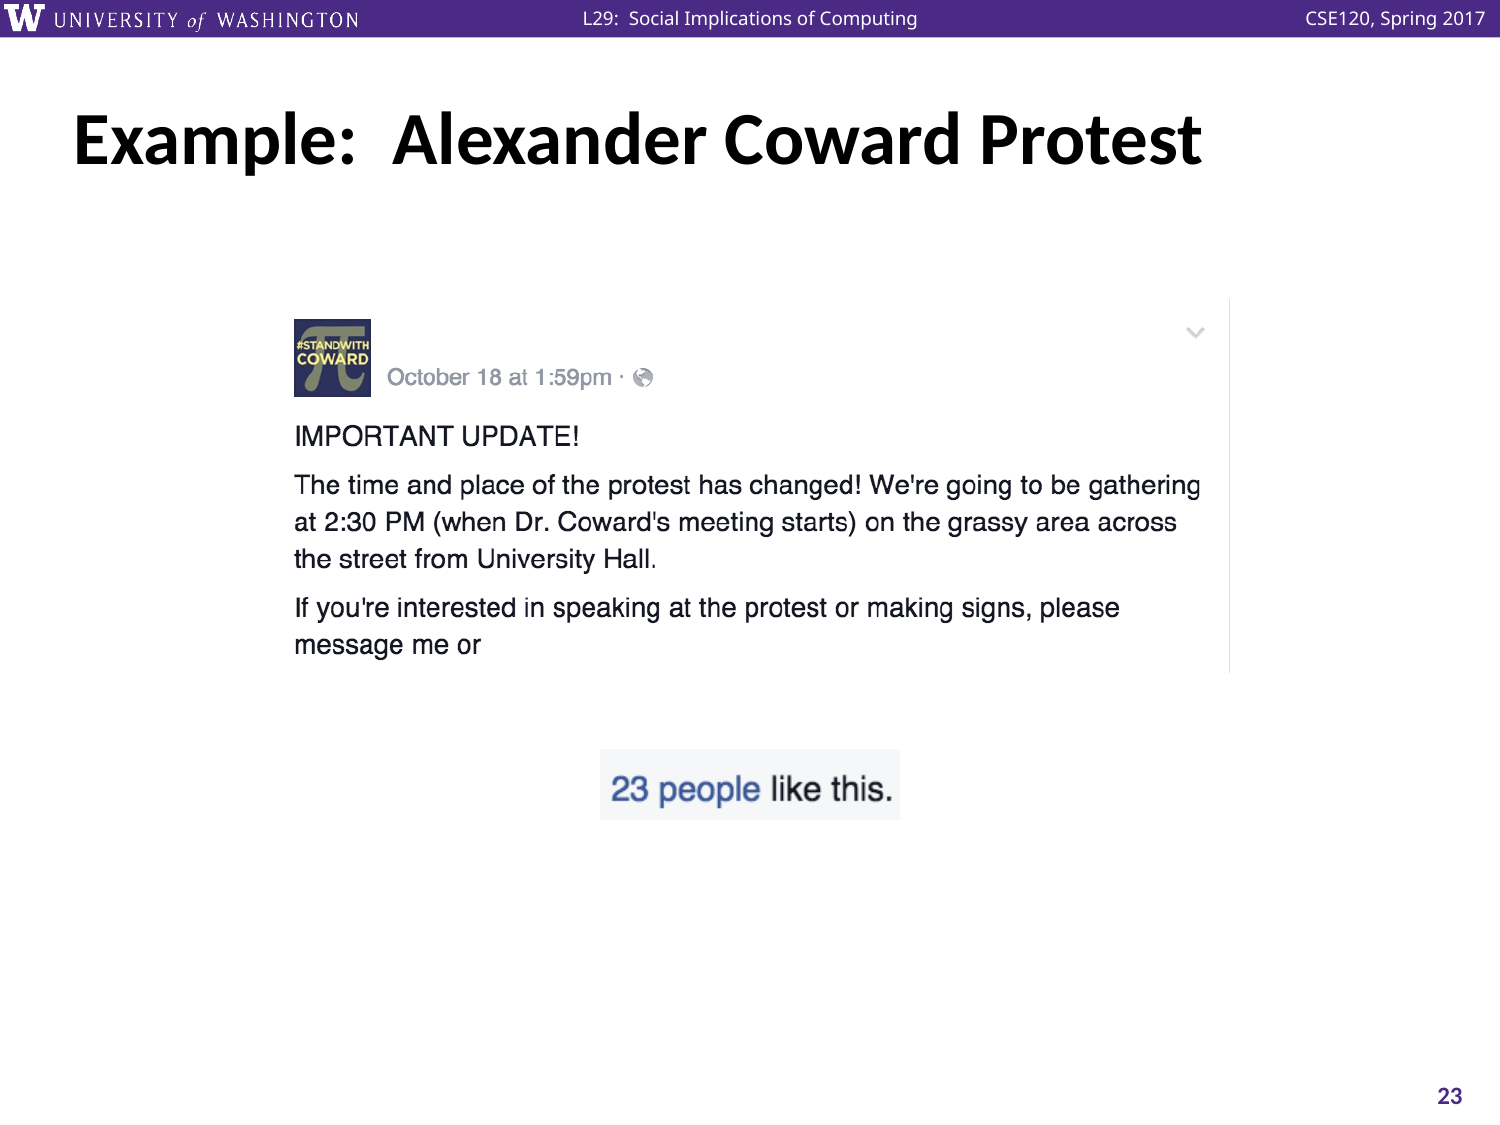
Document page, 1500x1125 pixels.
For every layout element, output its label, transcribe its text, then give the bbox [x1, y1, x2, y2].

picture [4, 4, 358, 32]
title Example: Alexander Coward Protest [58, 71, 1438, 198]
slide_number 23 [1400, 1065, 1500, 1125]
picture [599, 749, 901, 820]
picture [269, 299, 1231, 673]
